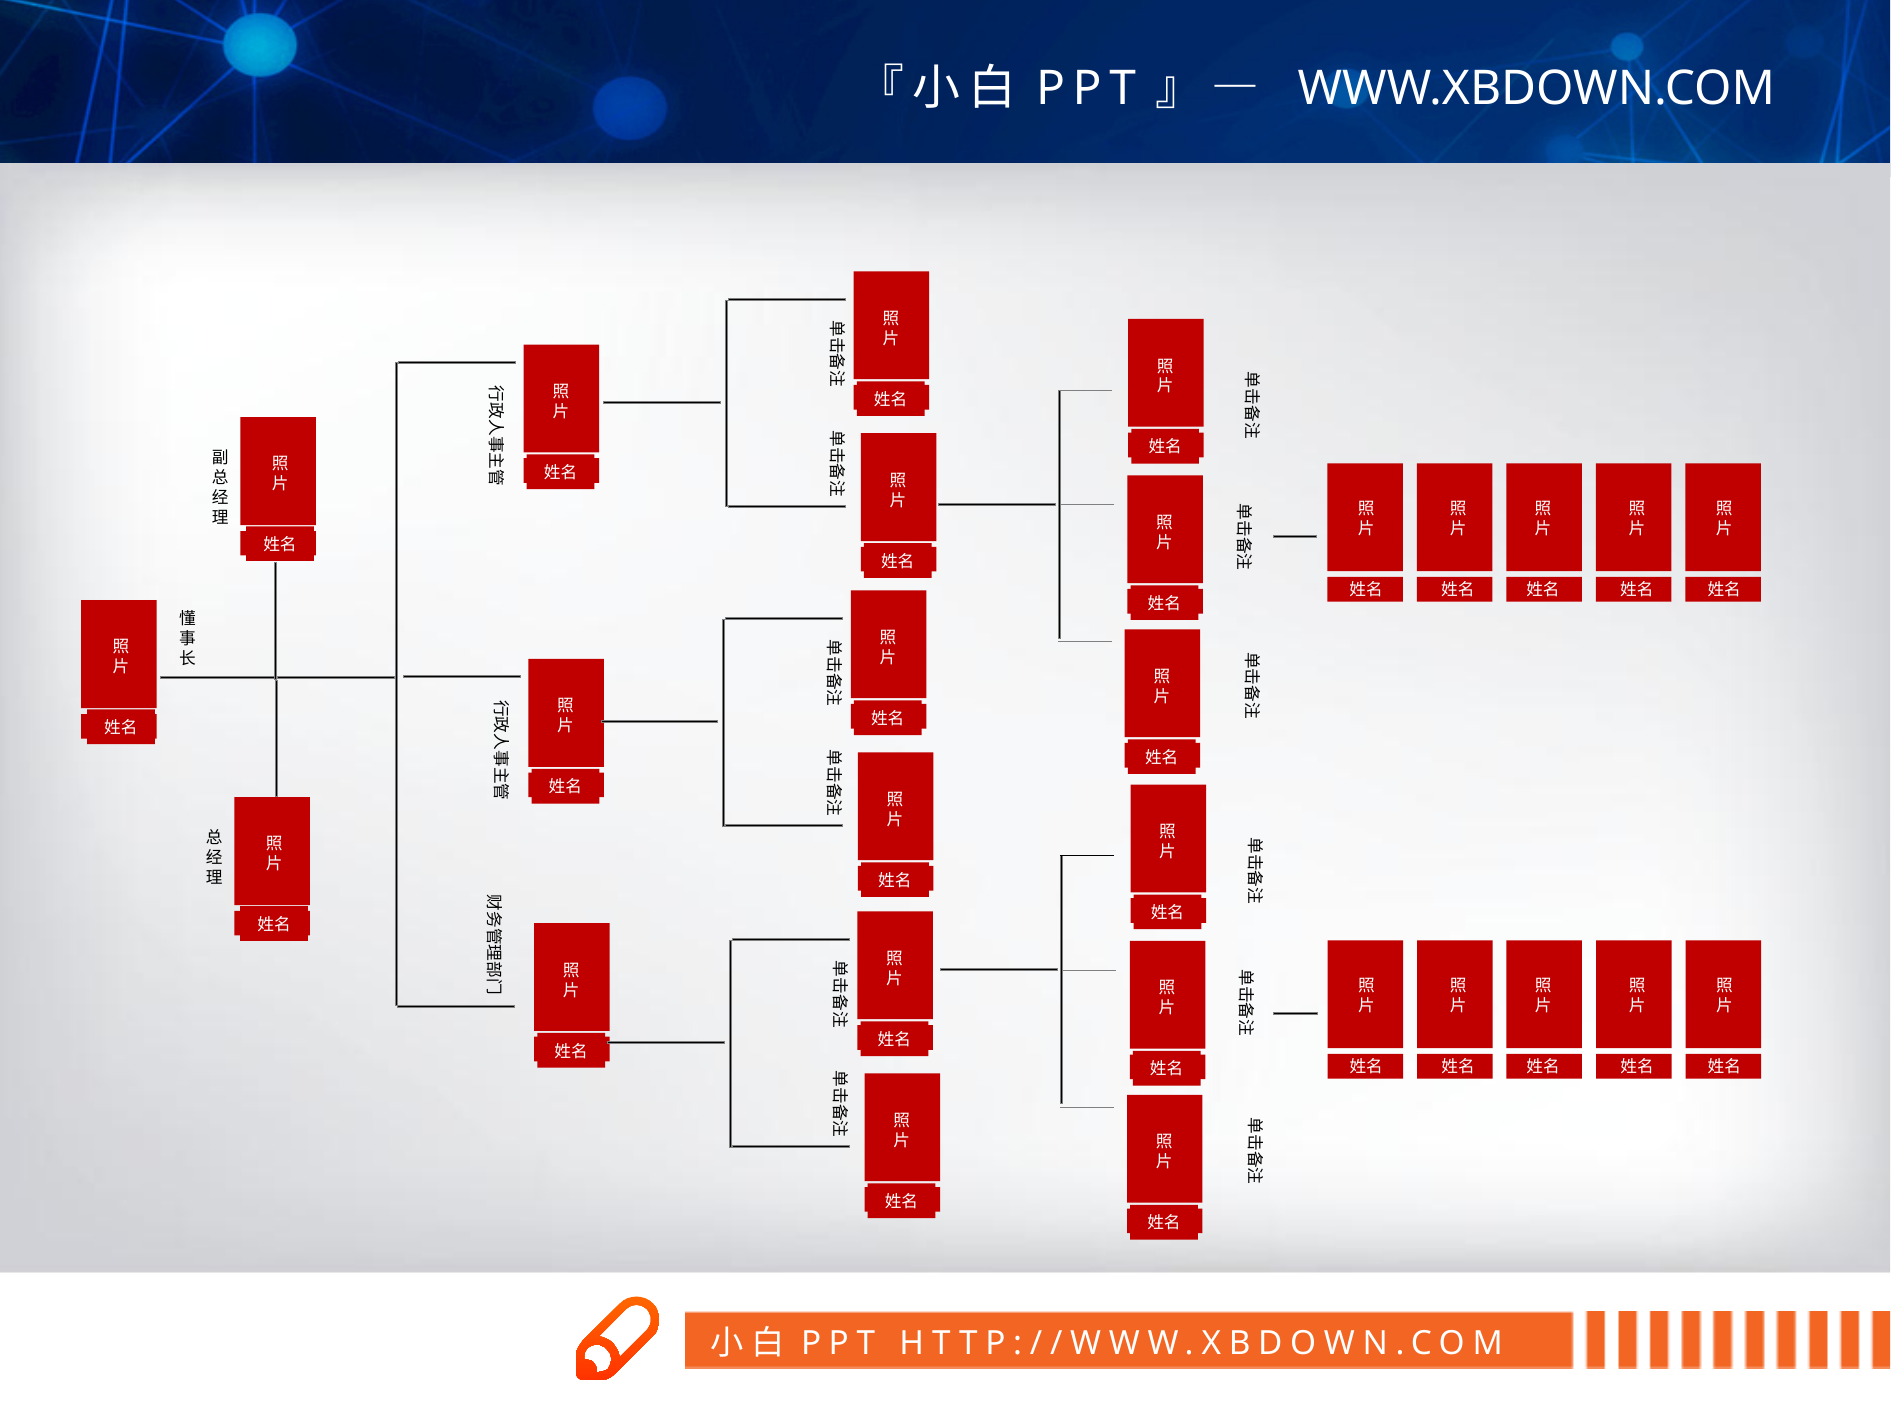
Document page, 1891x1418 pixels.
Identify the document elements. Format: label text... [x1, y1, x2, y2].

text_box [864, 1073, 941, 1219]
text_box 副总经理 [193, 439, 234, 535]
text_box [1327, 940, 1404, 1085]
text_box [1129, 940, 1206, 1087]
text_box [857, 911, 934, 1058]
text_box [860, 433, 937, 579]
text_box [1127, 318, 1204, 465]
picture [0, 0, 1891, 1275]
text_box 行政人事主管 [469, 692, 520, 809]
text_box 单击备注 [801, 741, 853, 825]
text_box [857, 752, 934, 898]
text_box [1416, 463, 1493, 608]
text_box 单击备注 [804, 422, 856, 506]
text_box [853, 271, 930, 417]
text_box 单击备注 [1220, 364, 1271, 447]
picture [685, 1311, 1891, 1369]
text_box 财务管理部门 [462, 886, 513, 1003]
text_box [1130, 784, 1207, 931]
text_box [80, 599, 157, 745]
text_box 单击备注 [808, 1063, 860, 1146]
text_box 单击备注 [808, 953, 852, 1036]
text_box 懂事长 [160, 600, 215, 675]
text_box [533, 922, 610, 1069]
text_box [1124, 629, 1201, 775]
text_box 行政人事主管 [464, 377, 515, 494]
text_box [1595, 940, 1672, 1085]
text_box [1595, 463, 1672, 608]
text_box 单击备注 [1214, 961, 1265, 1045]
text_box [1126, 1094, 1203, 1241]
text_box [850, 590, 927, 737]
text_box 单击备注 [801, 632, 845, 715]
text_box 单击备注 [1222, 1109, 1274, 1193]
text_box 单击备注 [1211, 496, 1263, 579]
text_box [240, 416, 317, 562]
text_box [1506, 463, 1583, 608]
text_box 单击备注 [804, 312, 848, 396]
text_box 总经理 [187, 819, 229, 895]
text_box 单击备注 [1220, 644, 1271, 727]
text_box 单击备注 [1222, 829, 1274, 913]
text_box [1327, 463, 1404, 608]
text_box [1127, 475, 1204, 621]
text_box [528, 658, 605, 805]
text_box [1416, 940, 1493, 1085]
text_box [523, 344, 600, 491]
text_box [1685, 940, 1762, 1085]
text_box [234, 796, 311, 942]
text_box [1685, 463, 1762, 608]
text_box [1506, 940, 1583, 1085]
